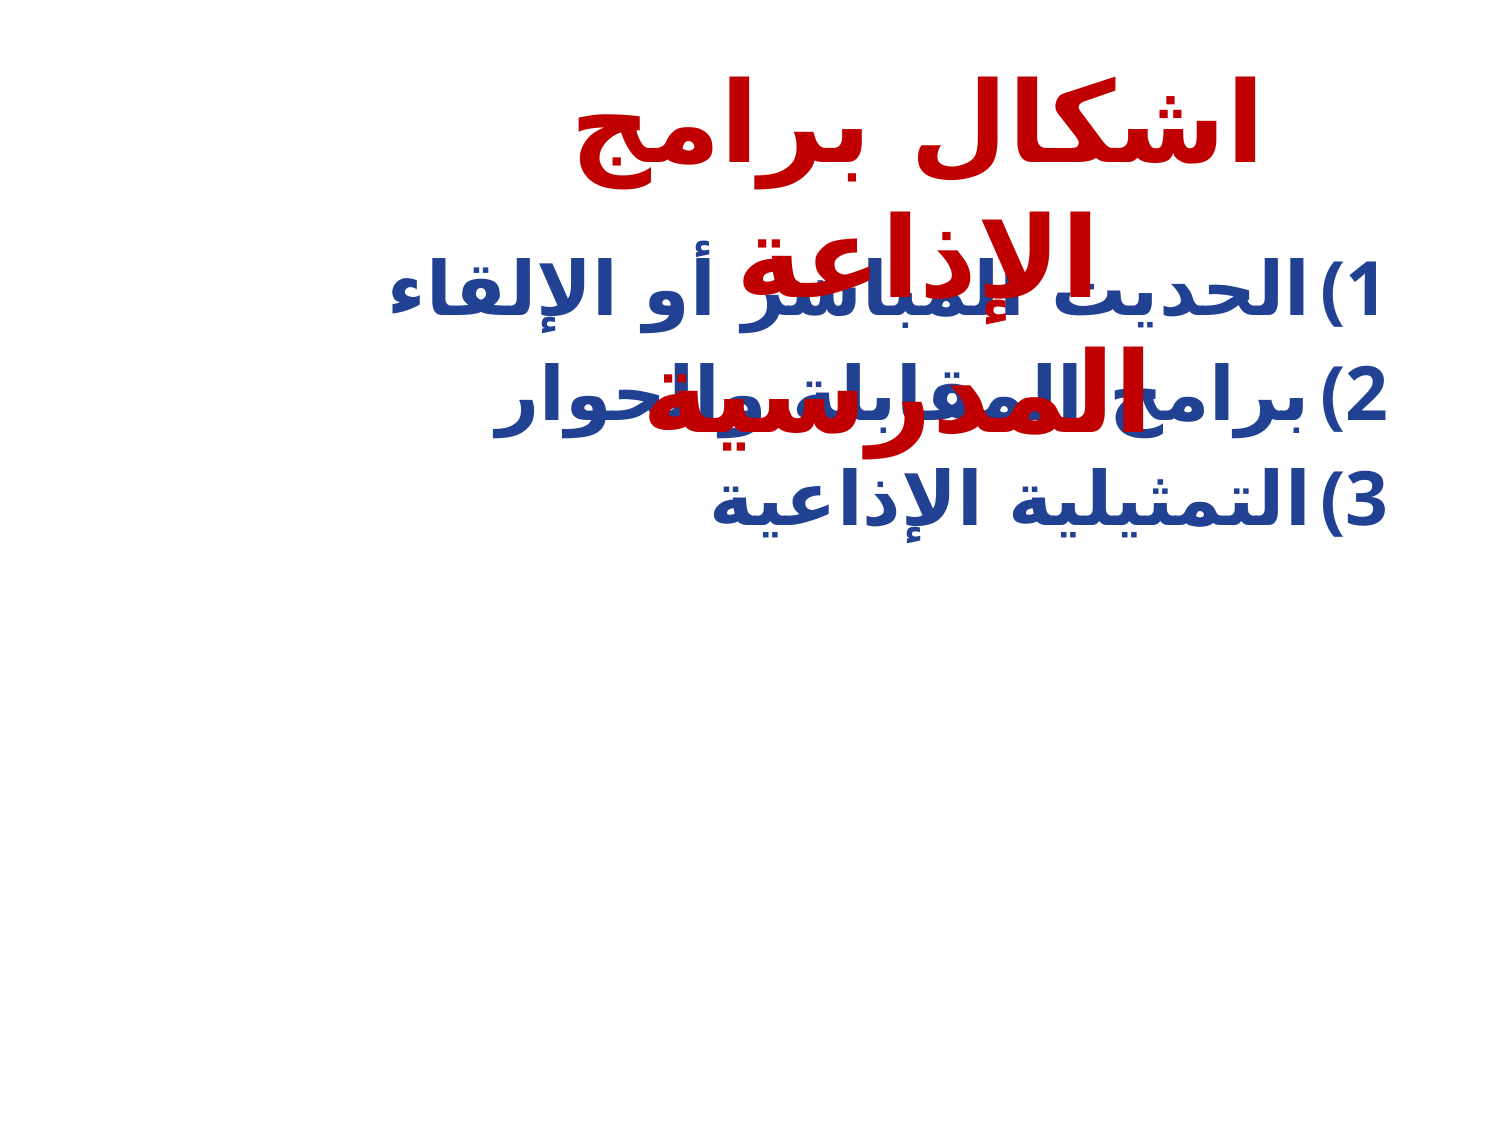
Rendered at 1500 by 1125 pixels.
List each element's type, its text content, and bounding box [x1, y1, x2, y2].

list الحديث المباشر أو الإلقاء برامج المقابلة والحوار التمثيلية الإذاعية [137, 42, 1413, 988]
text_box اشكال برامج الإذاعة المدرسية [513, 42, 1323, 463]
